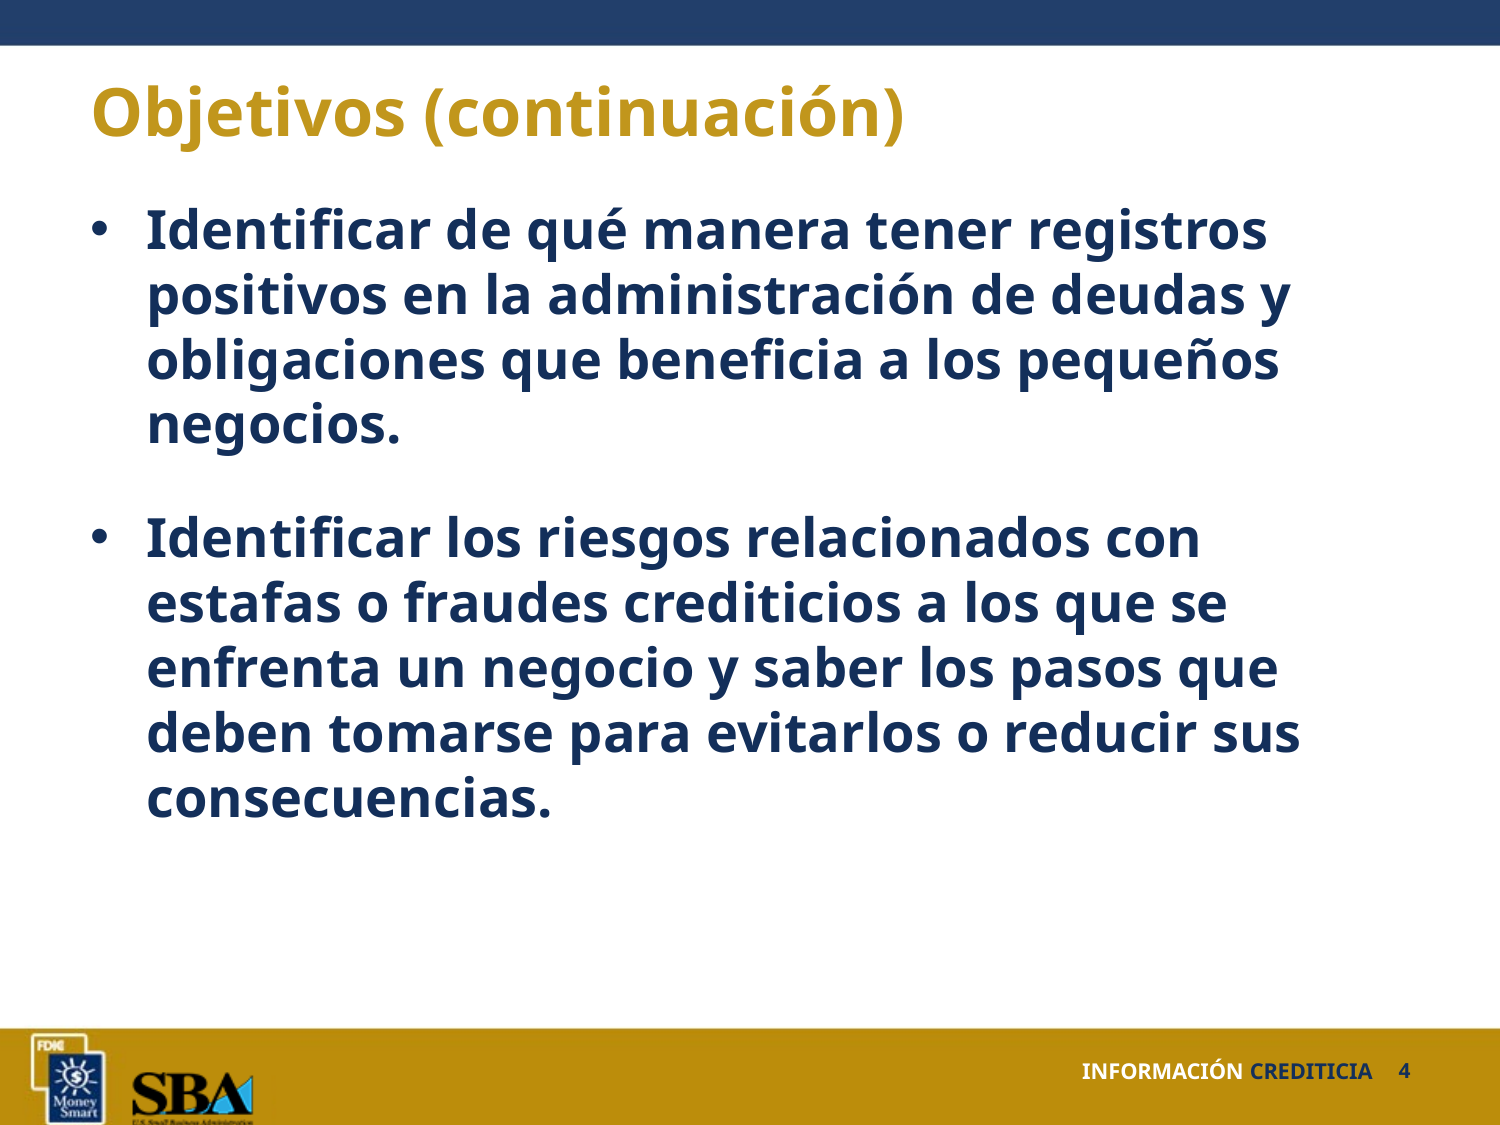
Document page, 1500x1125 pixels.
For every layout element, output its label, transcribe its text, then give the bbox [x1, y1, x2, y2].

picture [0, 0, 1500, 1125]
title Objetivos (continuación) [74, 62, 1426, 163]
list Identificar de qué manera tener registros positivos en la administración de deudas y obligaciones que beneficia a los pequeños negocios. Identificar los riesgos relacionados con estafas o fraudes crediticios a los que se enfrenta un negocio y saber los pasos que deben tomarse para evitarlos o reducir sus consecuencias. [74, 187, 1426, 888]
